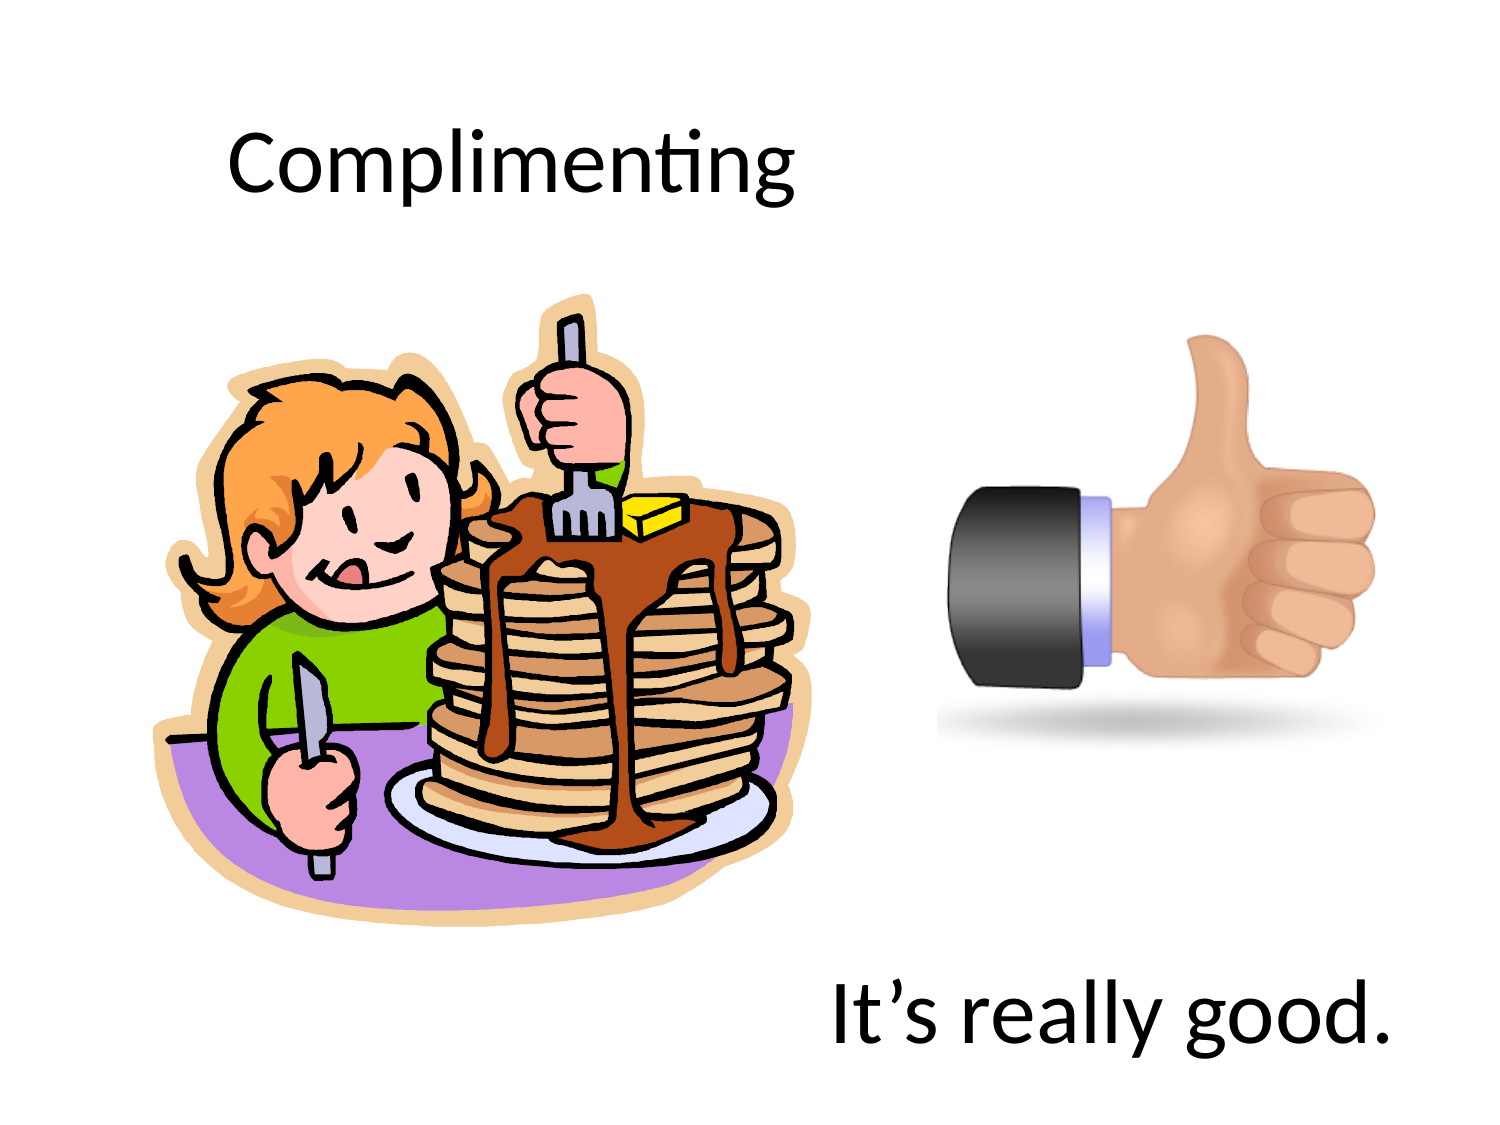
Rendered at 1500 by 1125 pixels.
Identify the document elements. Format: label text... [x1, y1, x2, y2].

picture [937, 299, 1388, 751]
picture [149, 287, 823, 938]
text_box It’s really good. [774, 912, 1450, 1100]
title Complimenting [37, 62, 988, 250]
